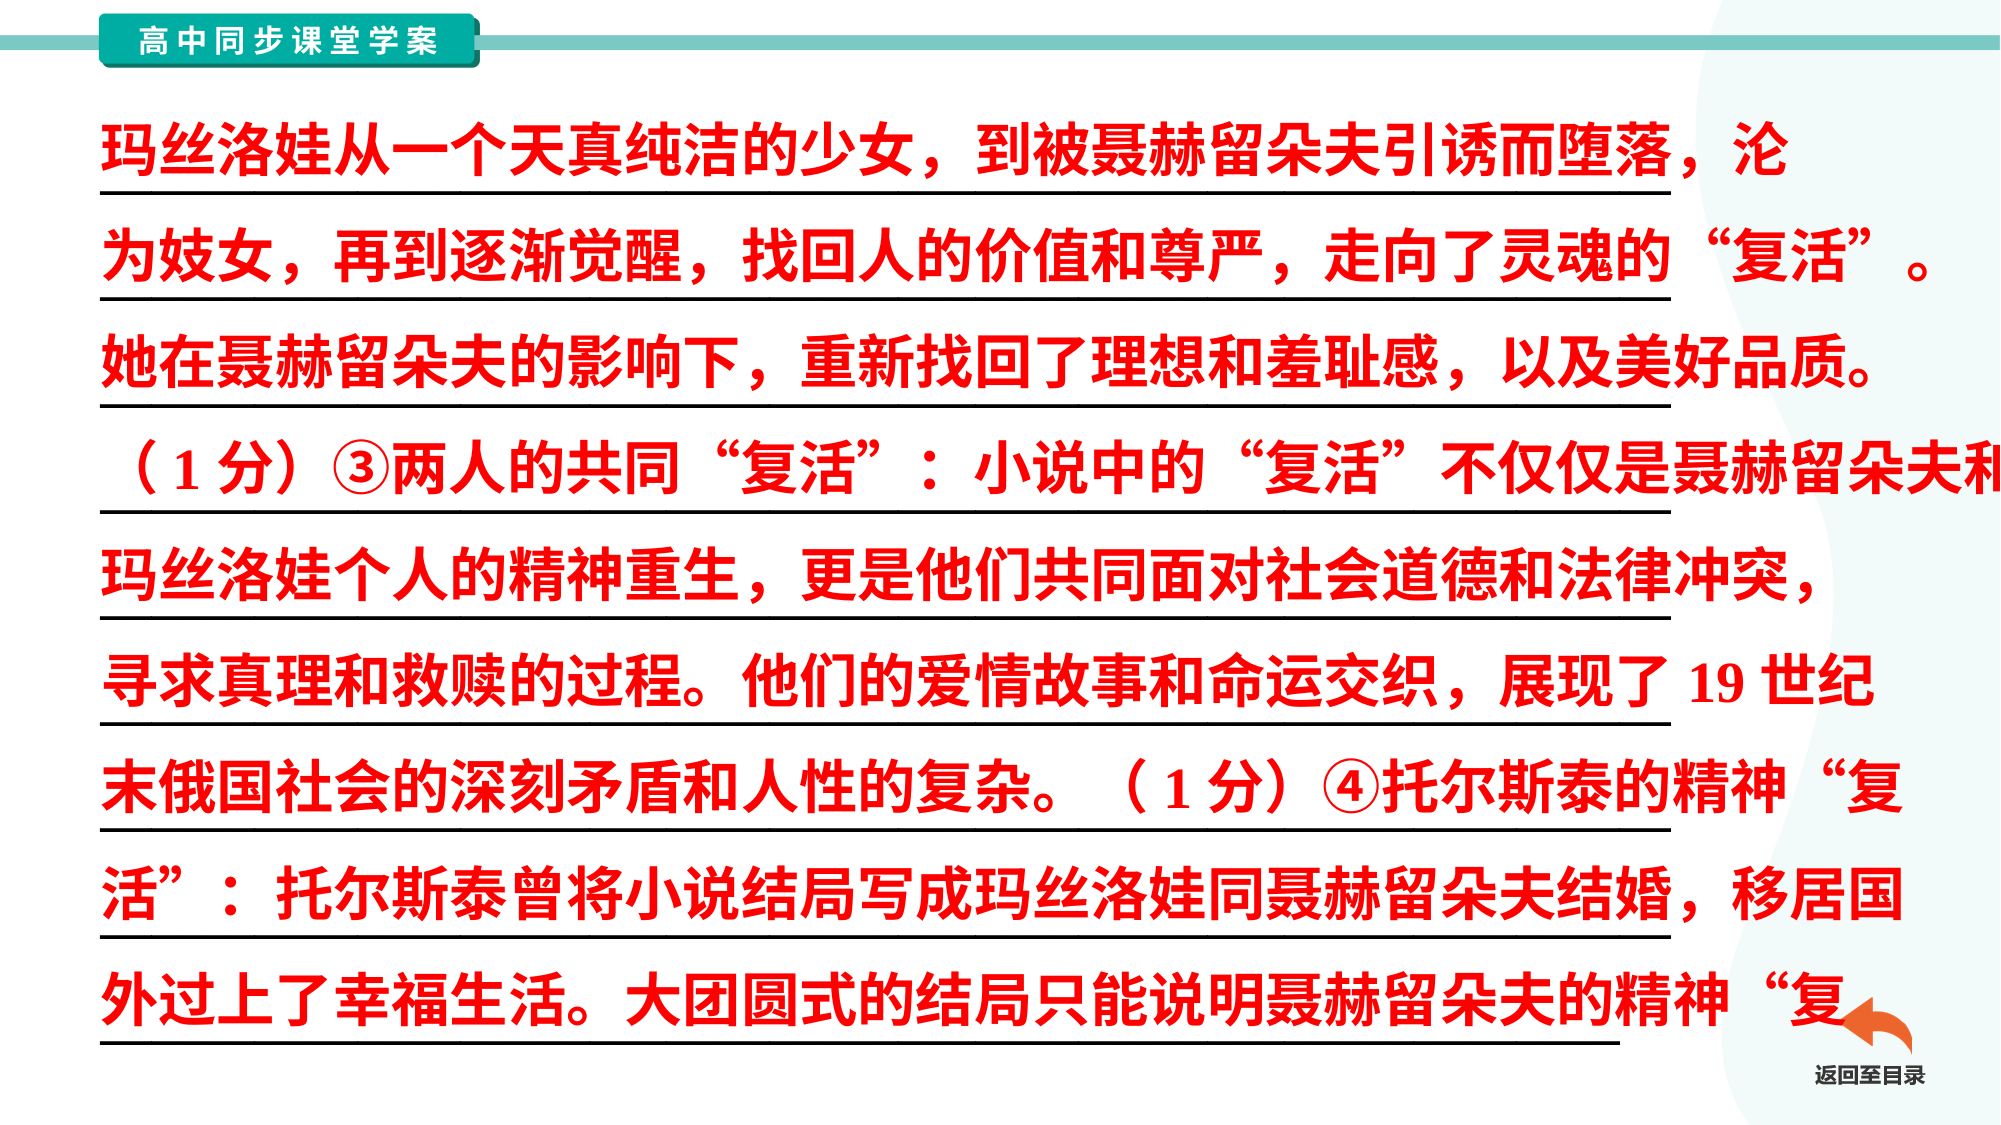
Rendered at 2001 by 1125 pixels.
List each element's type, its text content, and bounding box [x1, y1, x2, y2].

text_box 玛丝洛娃从一个天真纯洁的少女，到被聂赫留朵夫引诱而堕落，沦 为妓女，再到逐渐觉醒，找回人的价值和尊严，走向了灵魂的“复活”。 她在聂赫留朵夫的影响下，重新找回了理想和羞耻感，以及美好品质。 （1分）③两人的共同“复活”：小说中的“复活”不仅仅是聂赫留朵夫和 玛丝洛娃个人的精神重生，更是他们共同面对社会道德和法律冲突， 寻求真理和救赎的过程。他们的爱情故事和命运交织，展现了19世纪 末俄国社会的深刻矛盾和人性的复杂。（1分）④托尔斯泰的精神“复 活”：托尔斯泰曾将小说结局写成玛丝洛娃同聂赫留朵夫结婚，移居国 外过上了幸福生活。大团圆式的结局只能说明聂赫留朵夫的精神“复 [100, 76, 1899, 1033]
text_box _____________________________________________________________ _____________________________________________________________ _____________________________________________________________ _____________________________________________________________ _____________________________________________________________ _____________________________________________________________ _____________________________________________________________ _____________________________________________________________ ___________________________________________________________ [100, 1033, 1899, 1049]
picture [0, 0, 2000, 1125]
